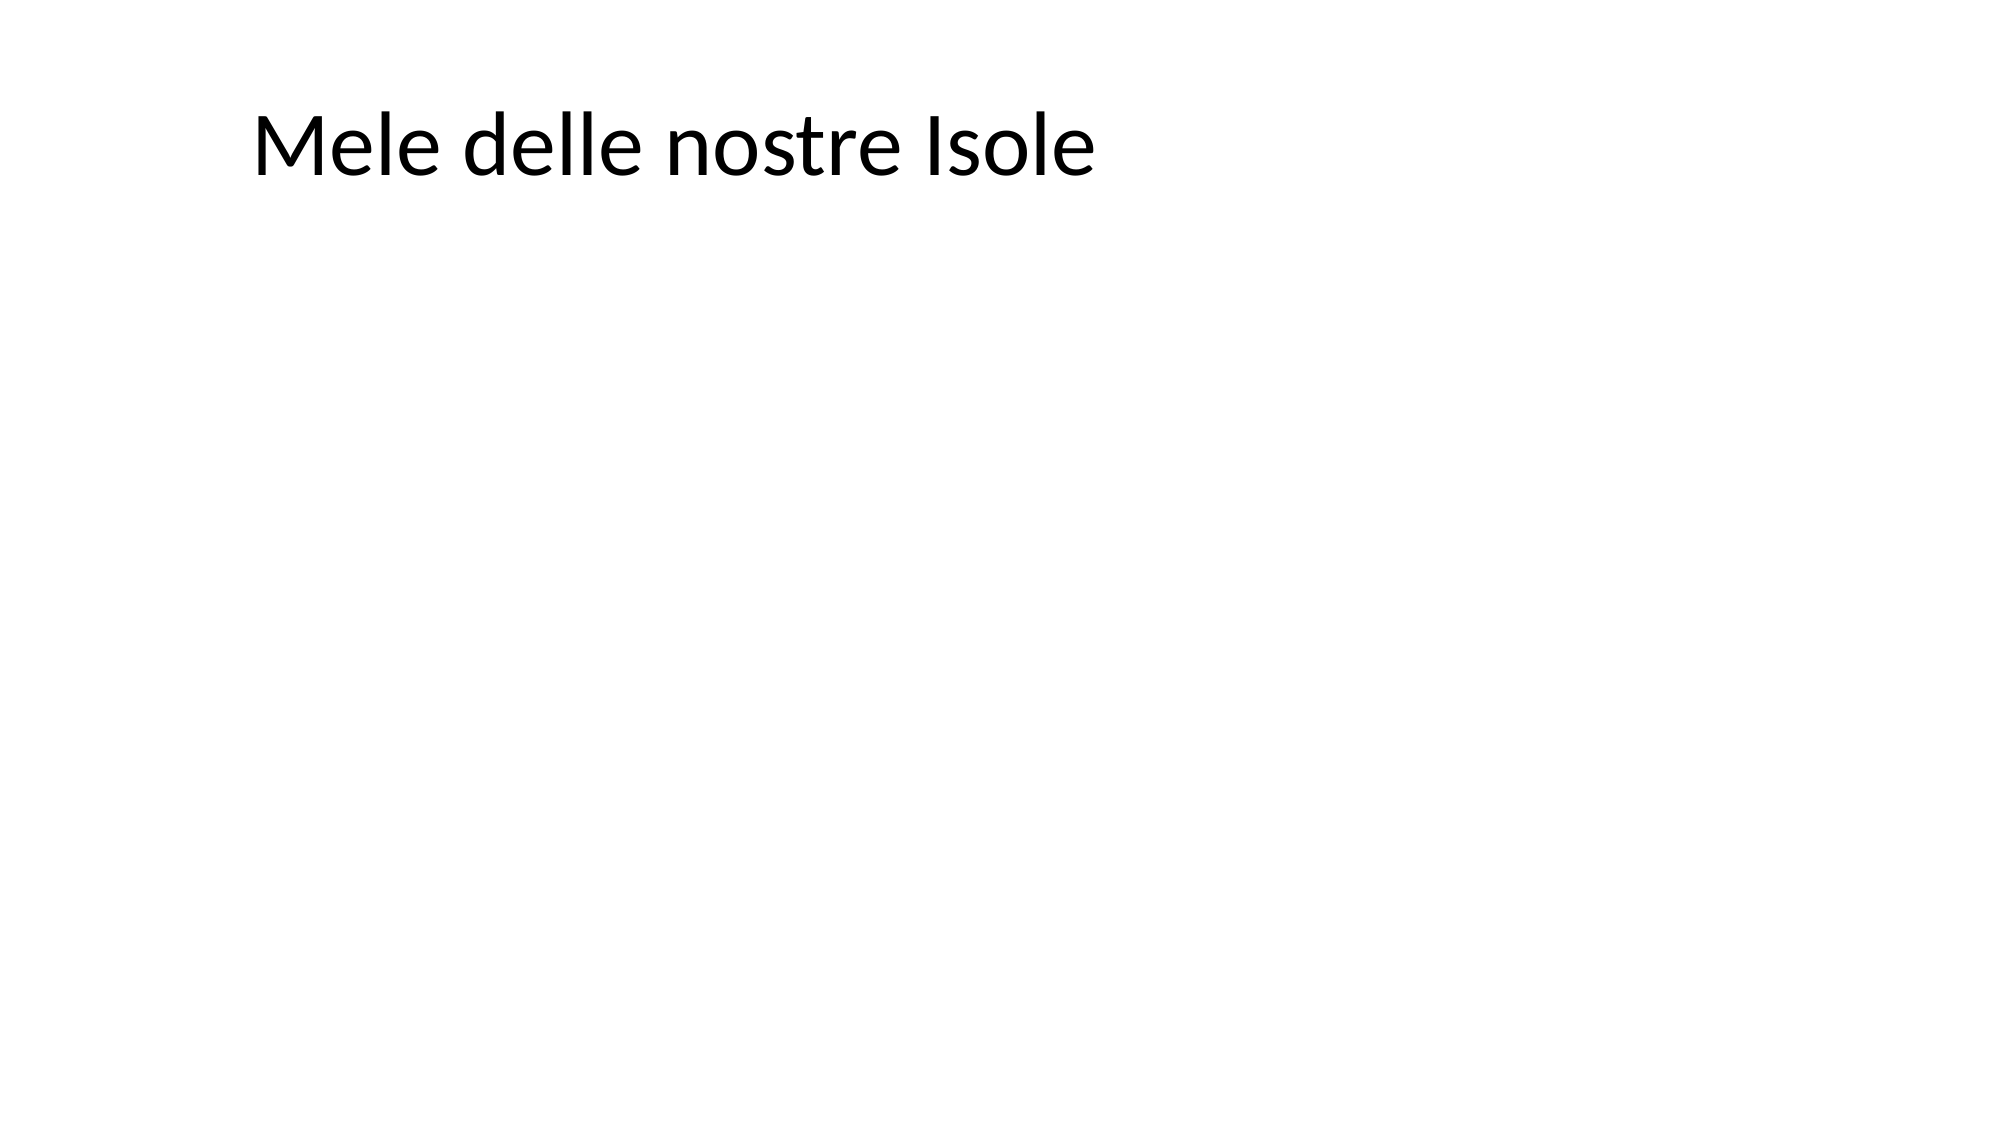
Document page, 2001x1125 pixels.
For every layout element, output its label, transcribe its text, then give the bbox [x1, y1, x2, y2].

title Mele delle nostre Isole [0, 45, 1350, 233]
